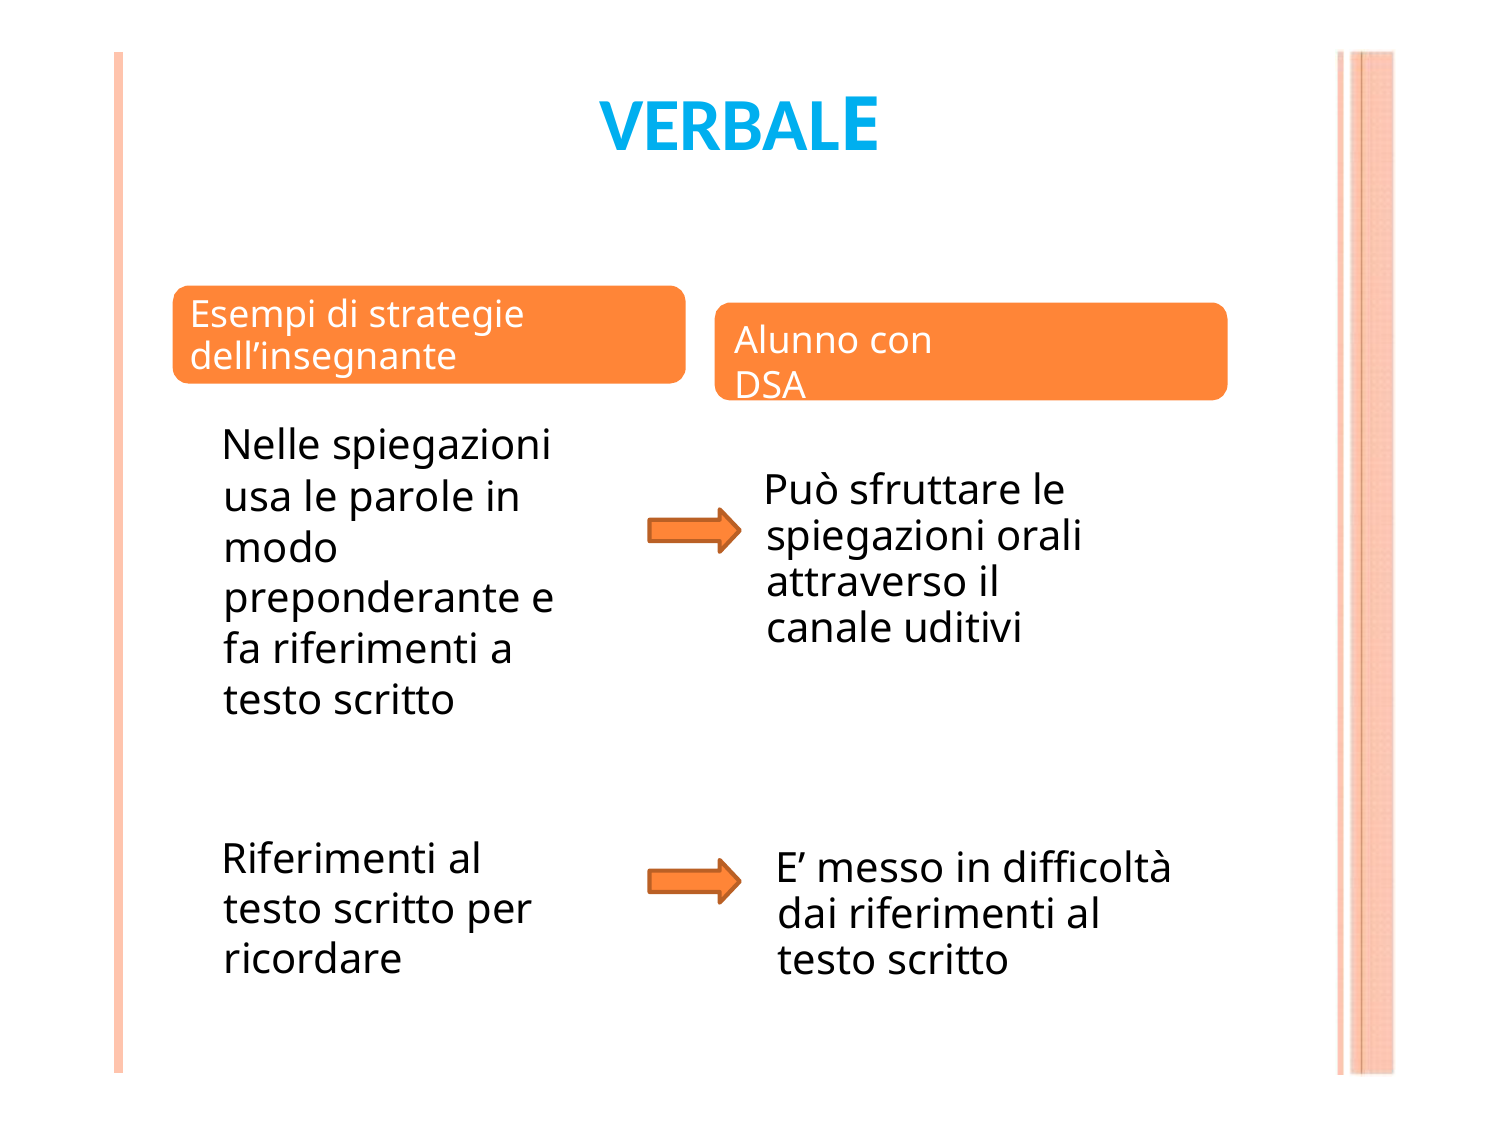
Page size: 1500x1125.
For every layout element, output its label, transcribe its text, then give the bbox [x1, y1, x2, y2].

text_box [649, 509, 740, 552]
text_box [1335, 215, 1345, 1075]
text_box Nelle spiegazioni usa le parole in modo preponderante e fa riferimenti a testo scritto [219, 417, 599, 724]
text_box [1349, 215, 1396, 1077]
title VERBALE [64, 0, 1415, 215]
text_box [172, 285, 686, 384]
text_box [714, 302, 1228, 401]
text_box Riferimenti al testo scritto per ricordare [219, 831, 582, 982]
text_box Può sfruttare le spiegazioni orali attraverso il canale uditivi [761, 467, 1111, 653]
text_box Alunno con DSA [732, 316, 988, 407]
text_box Esempi di strategie dell’insegnante [187, 293, 668, 377]
text_box E’ messo in difficoltà dai riferimenti al testo scritto [773, 846, 1177, 985]
text_box [649, 860, 740, 903]
